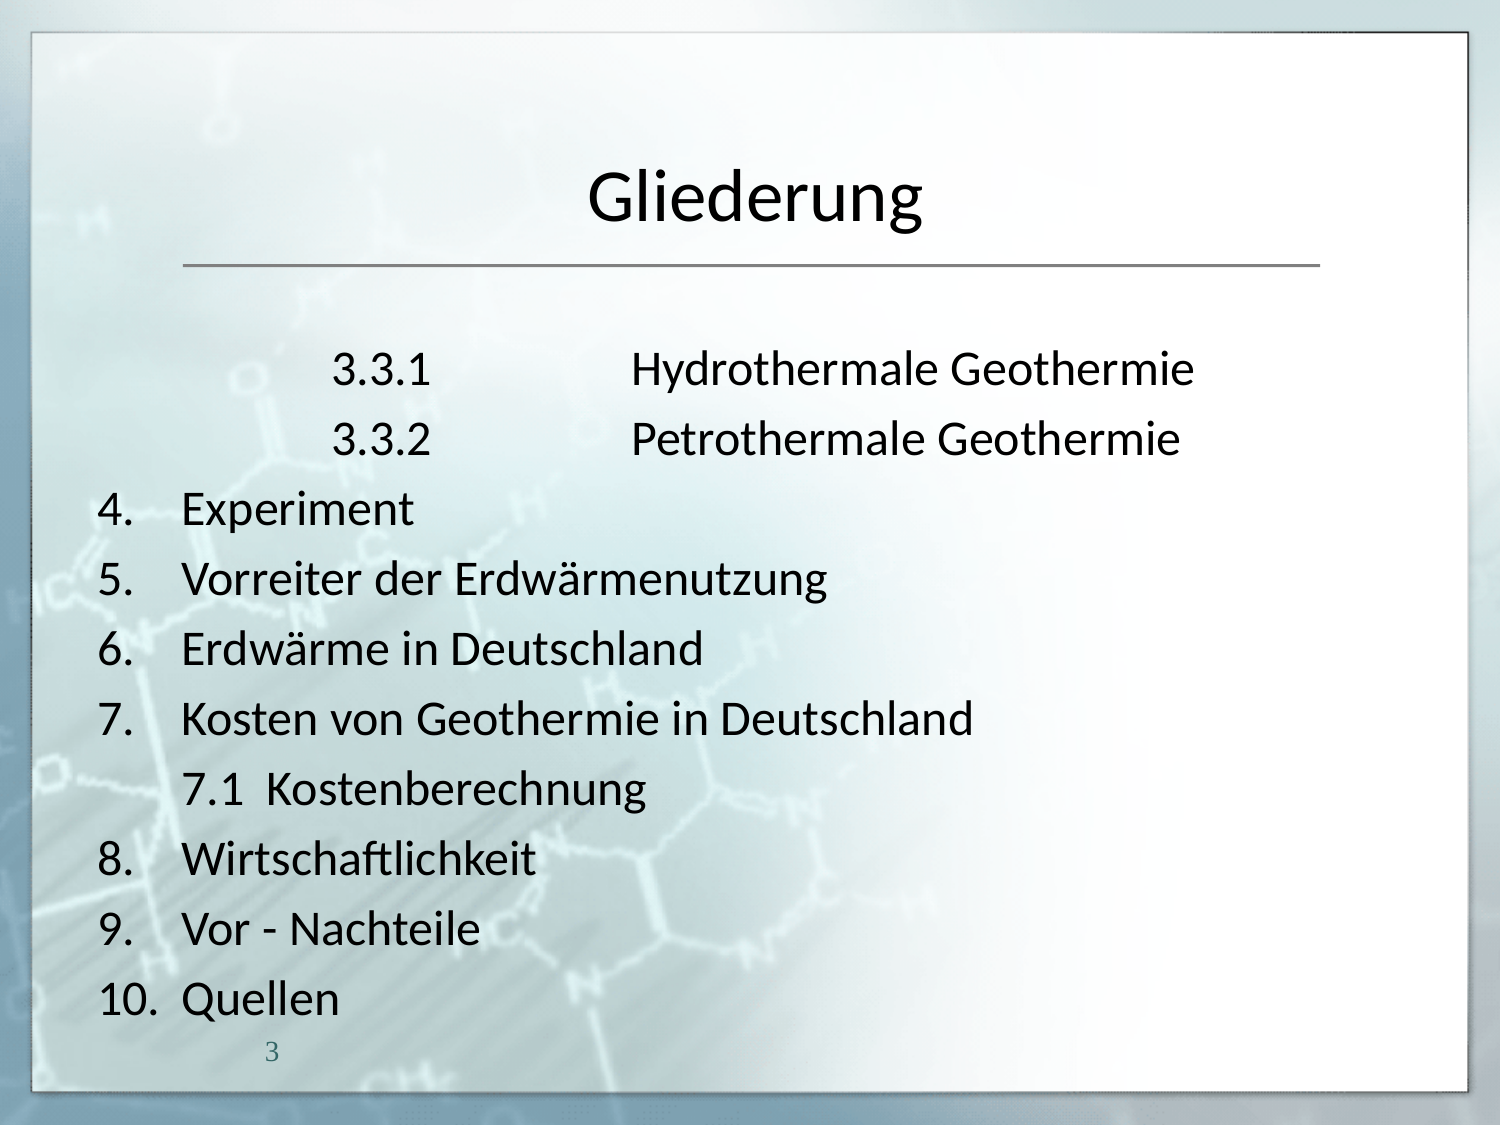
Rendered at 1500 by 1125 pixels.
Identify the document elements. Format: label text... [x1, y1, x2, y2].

picture [0, 0, 1500, 1125]
slide_number 3 [249, 1024, 463, 1101]
list 3.3.1 Hydrothermale Geothermie 3.3.2 Petrothermale Geothermie 4. Experiment 5. Vorreiter der Erdwärmenutzung 6. Erdwärme in Deutschland 7. Kosten von Geothermie in Deutschland 7.1 Kostenberechnung 8. Wirtschaftlichkeit 9. Vor - Nachteile 10. Quellen [81, 327, 1454, 1079]
title Gliederung [70, 105, 1442, 279]
